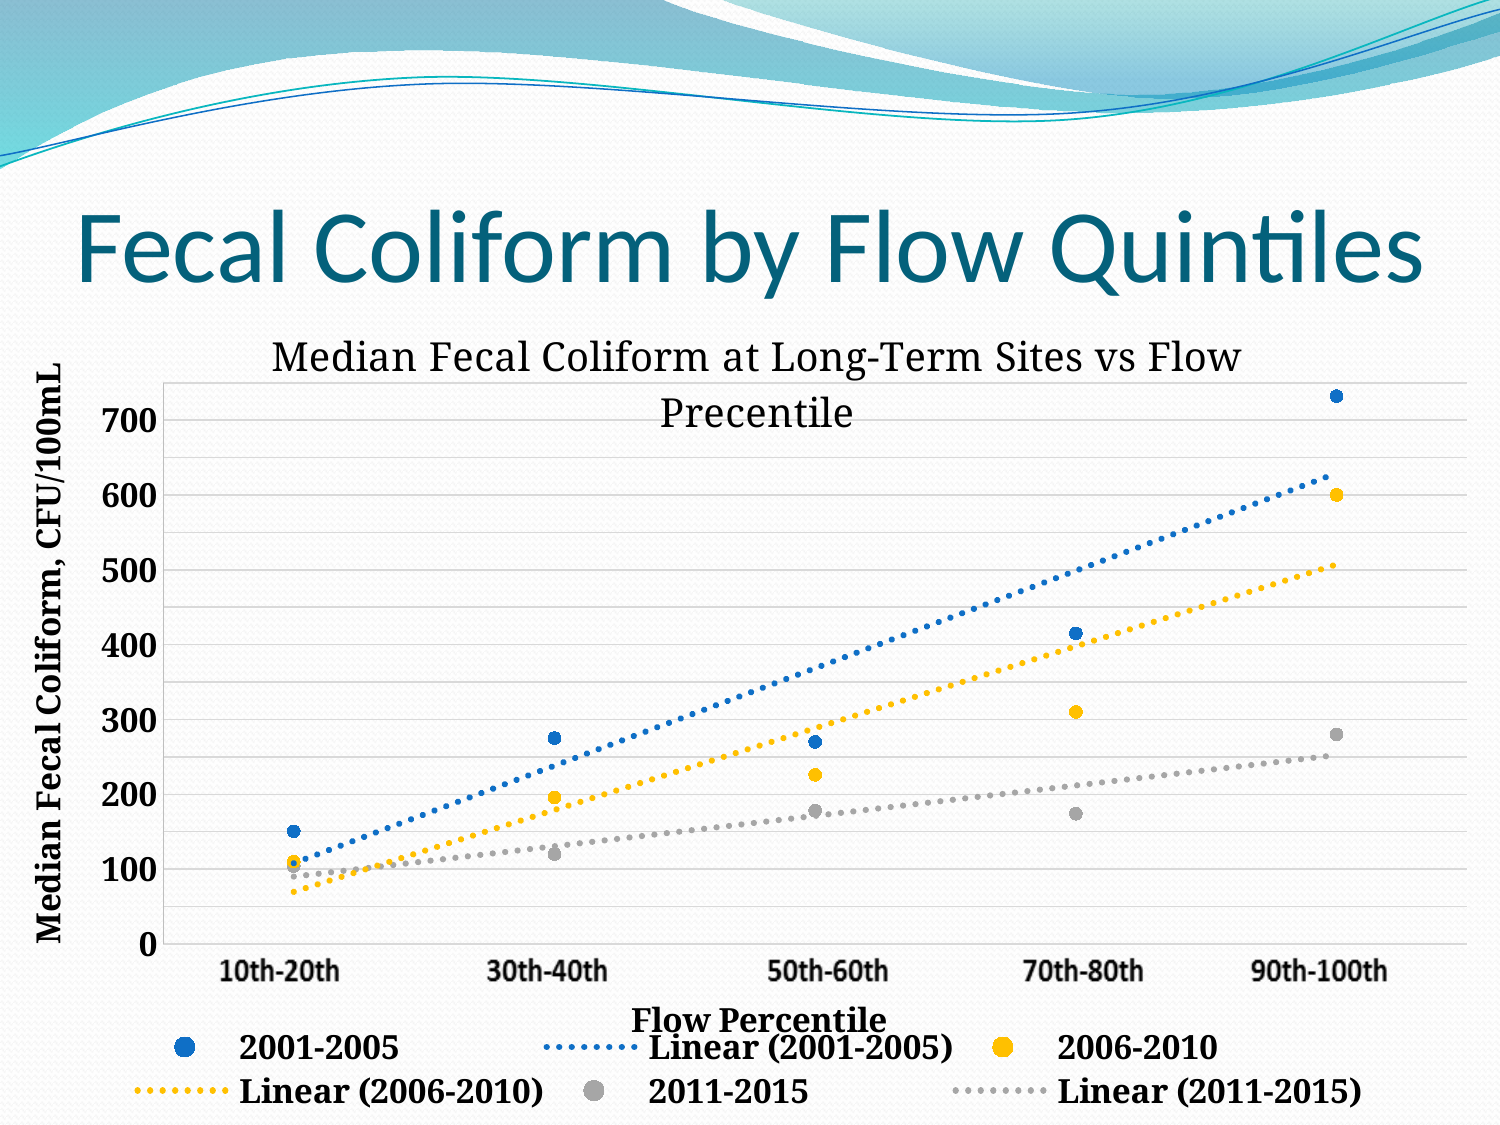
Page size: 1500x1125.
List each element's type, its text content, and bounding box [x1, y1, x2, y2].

title Fecal Coliform by Flow Quintiles [75, 115, 1438, 302]
chart [12, 302, 1488, 1113]
